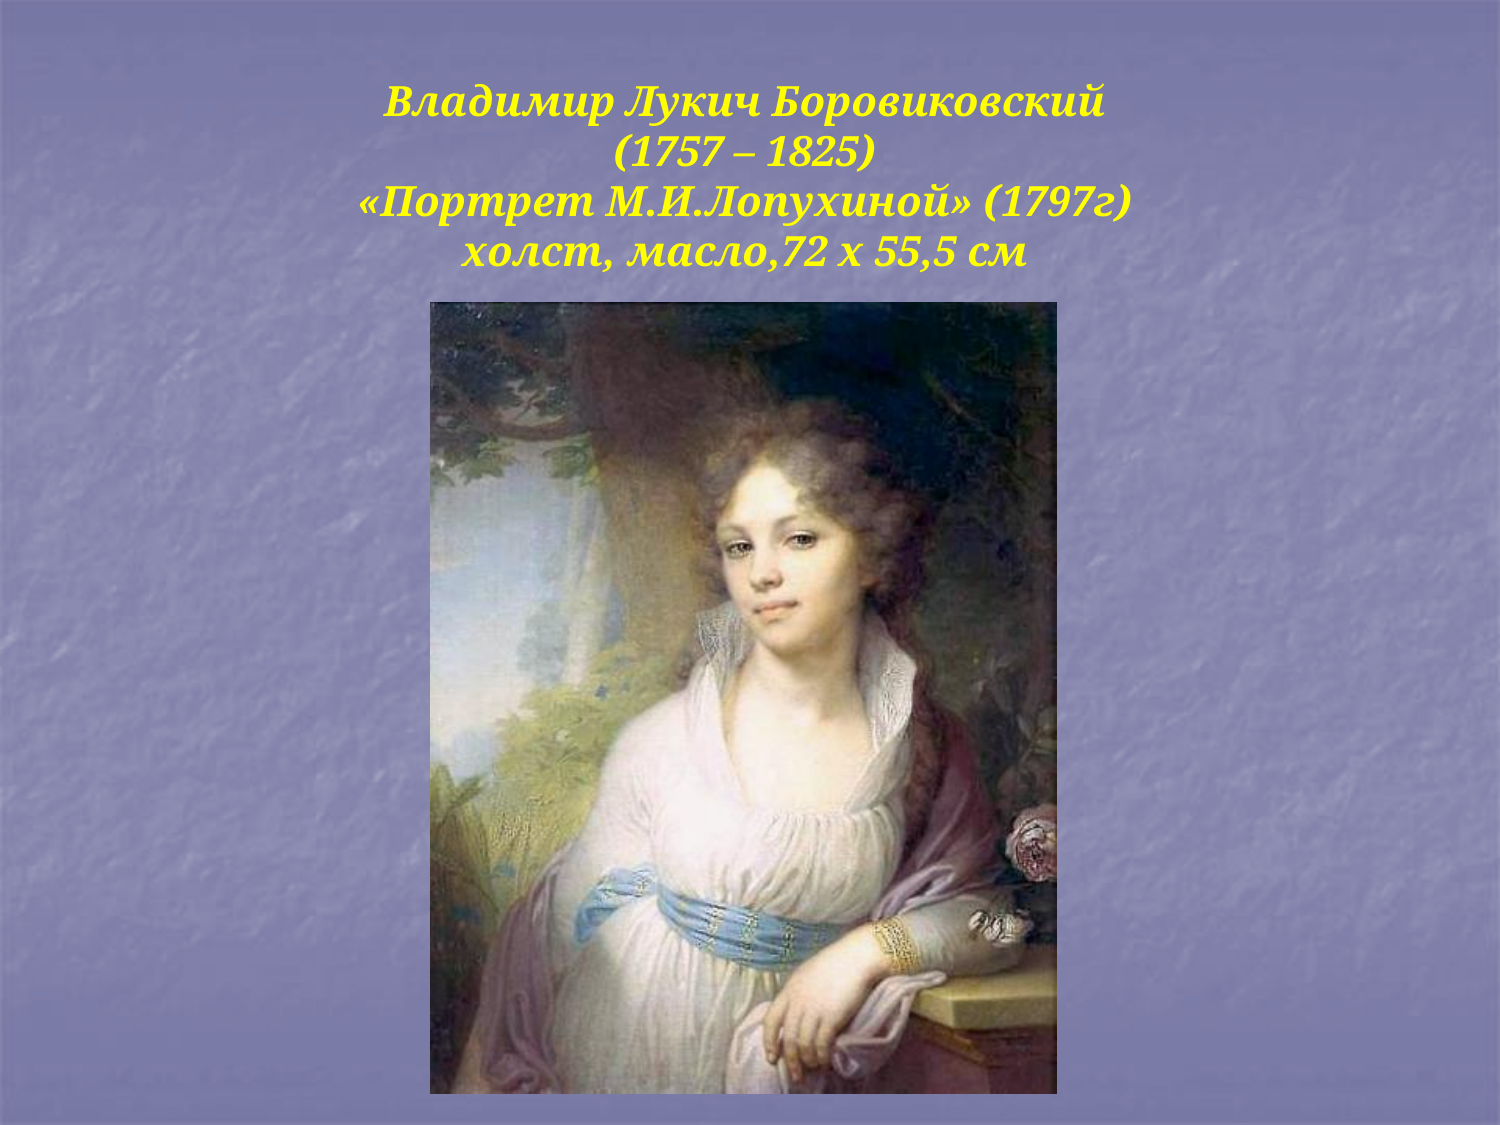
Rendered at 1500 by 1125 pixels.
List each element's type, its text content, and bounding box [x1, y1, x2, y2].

title Владимир Лукич Боровиковский (1757 – 1825) «Портрет М.И.Лопухиной» (1797г) холст, масло,72 x 55,5 см [75, 62, 1425, 288]
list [430, 302, 1058, 1095]
